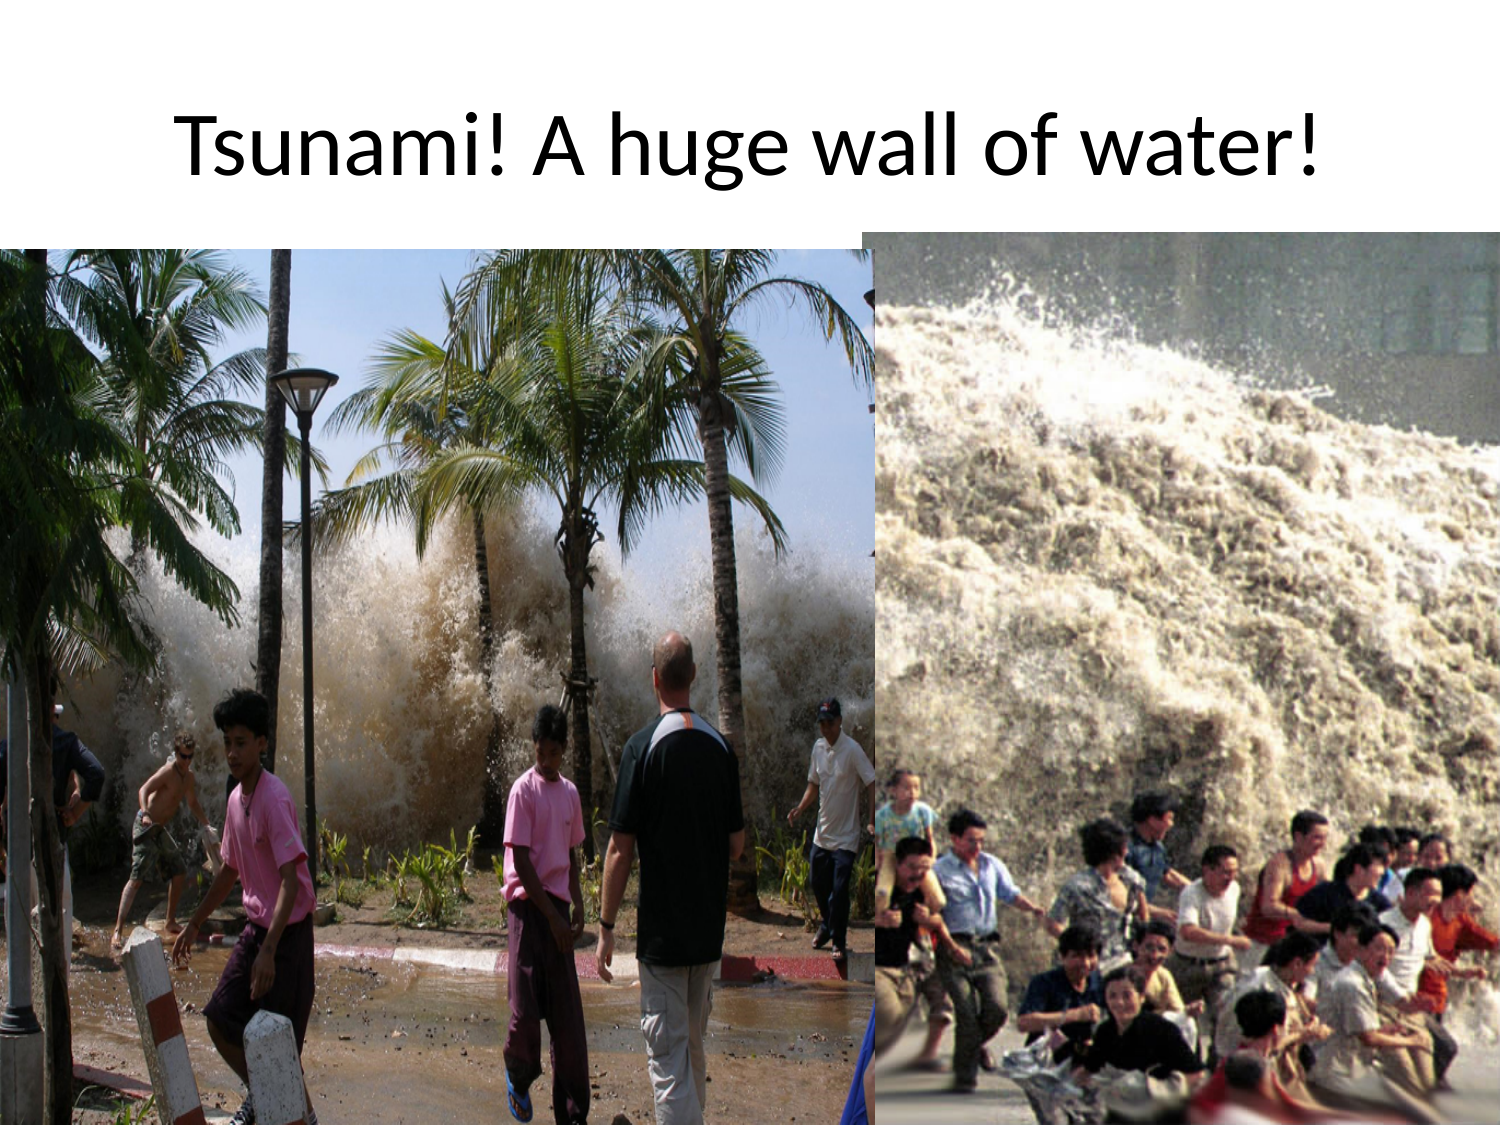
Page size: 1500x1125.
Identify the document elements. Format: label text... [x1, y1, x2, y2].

picture [0, 232, 1500, 1125]
title Tsunami! A huge wall of water! [75, 45, 1425, 233]
